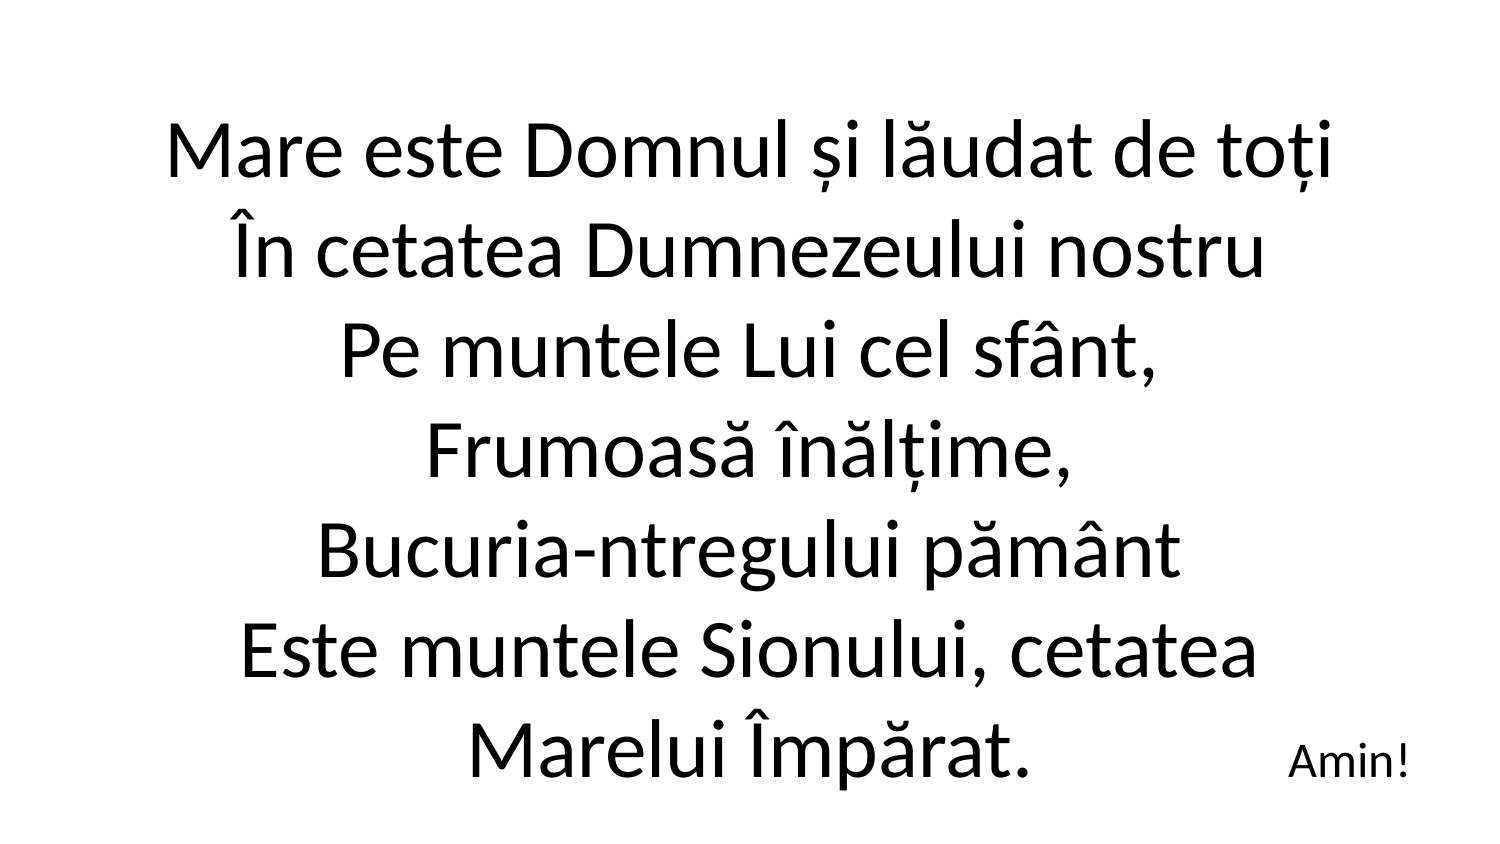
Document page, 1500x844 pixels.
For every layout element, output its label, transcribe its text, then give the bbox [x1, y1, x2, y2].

text_box Mare este Domnul și lăudat de toți În cetatea Dumnezeului nostru Pe muntele Lui cel sfânt, Frumoasă înălțime, Bucuria-ntregului pământ Este muntele Sionului, cetatea Marelui Împărat. [149, 42, 1351, 802]
text_box Amin! [1273, 674, 1427, 795]
